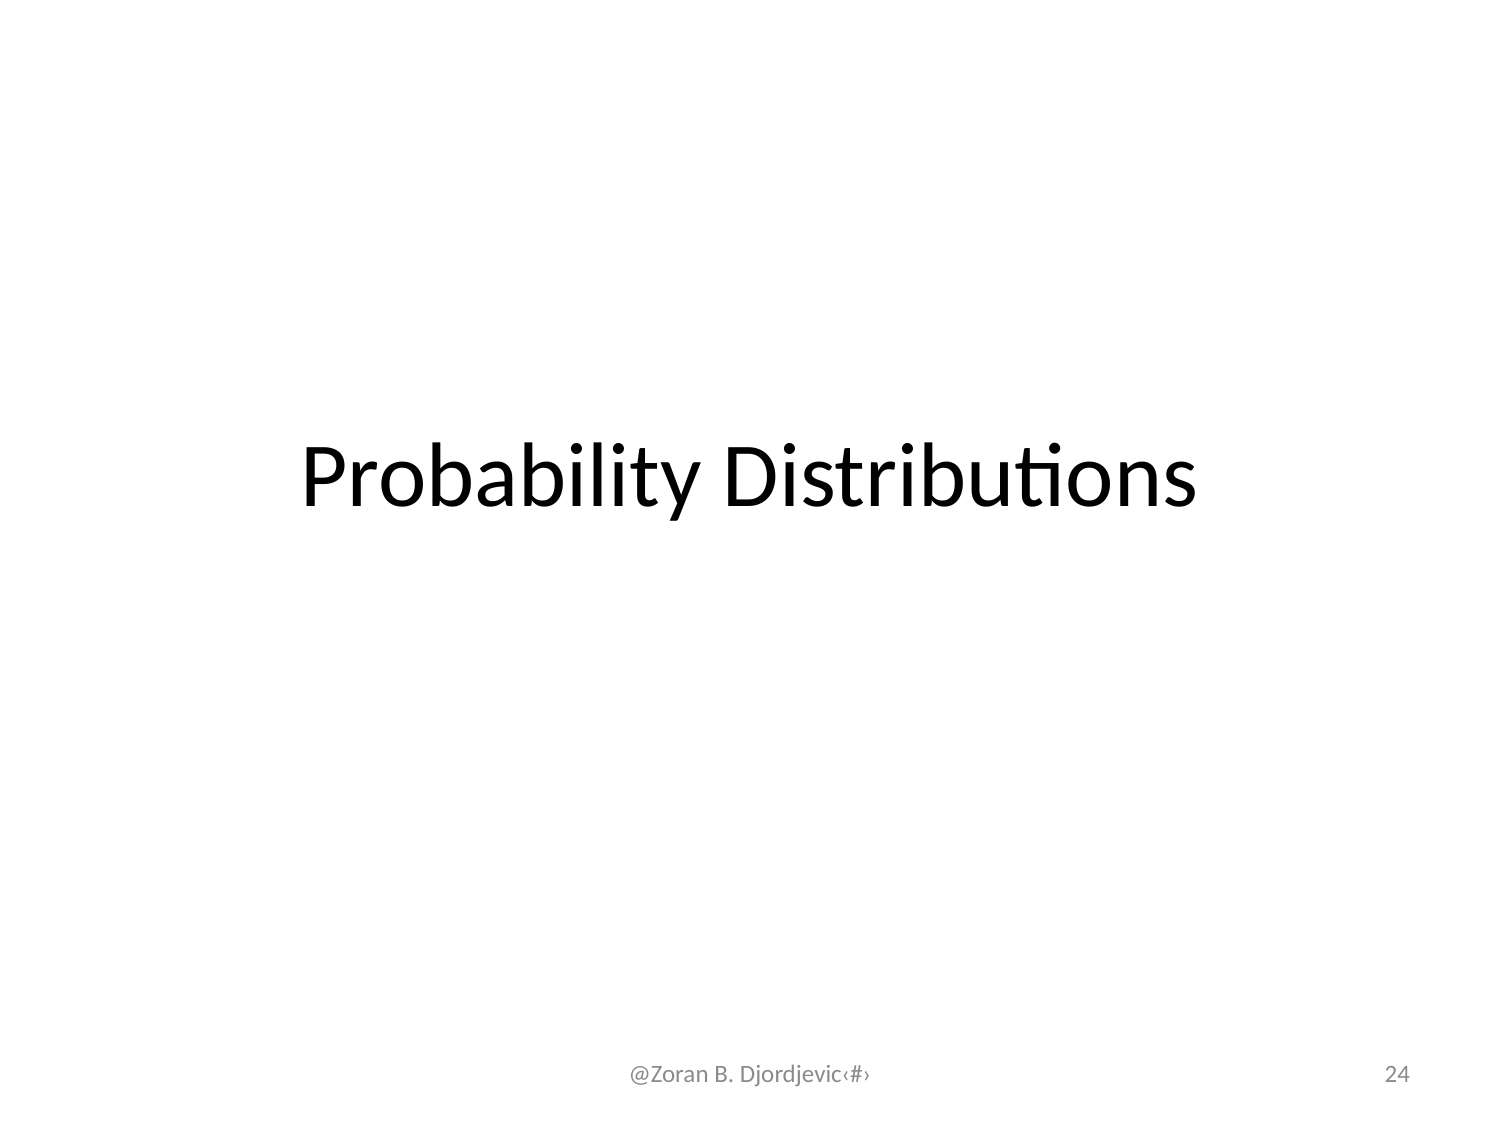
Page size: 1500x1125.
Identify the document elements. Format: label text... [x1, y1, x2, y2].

footer @Zoran B. Djordjevic‹#› [512, 1042, 988, 1103]
slide_number 24 [1074, 1042, 1425, 1103]
title Probability Distributions [112, 349, 1388, 591]
